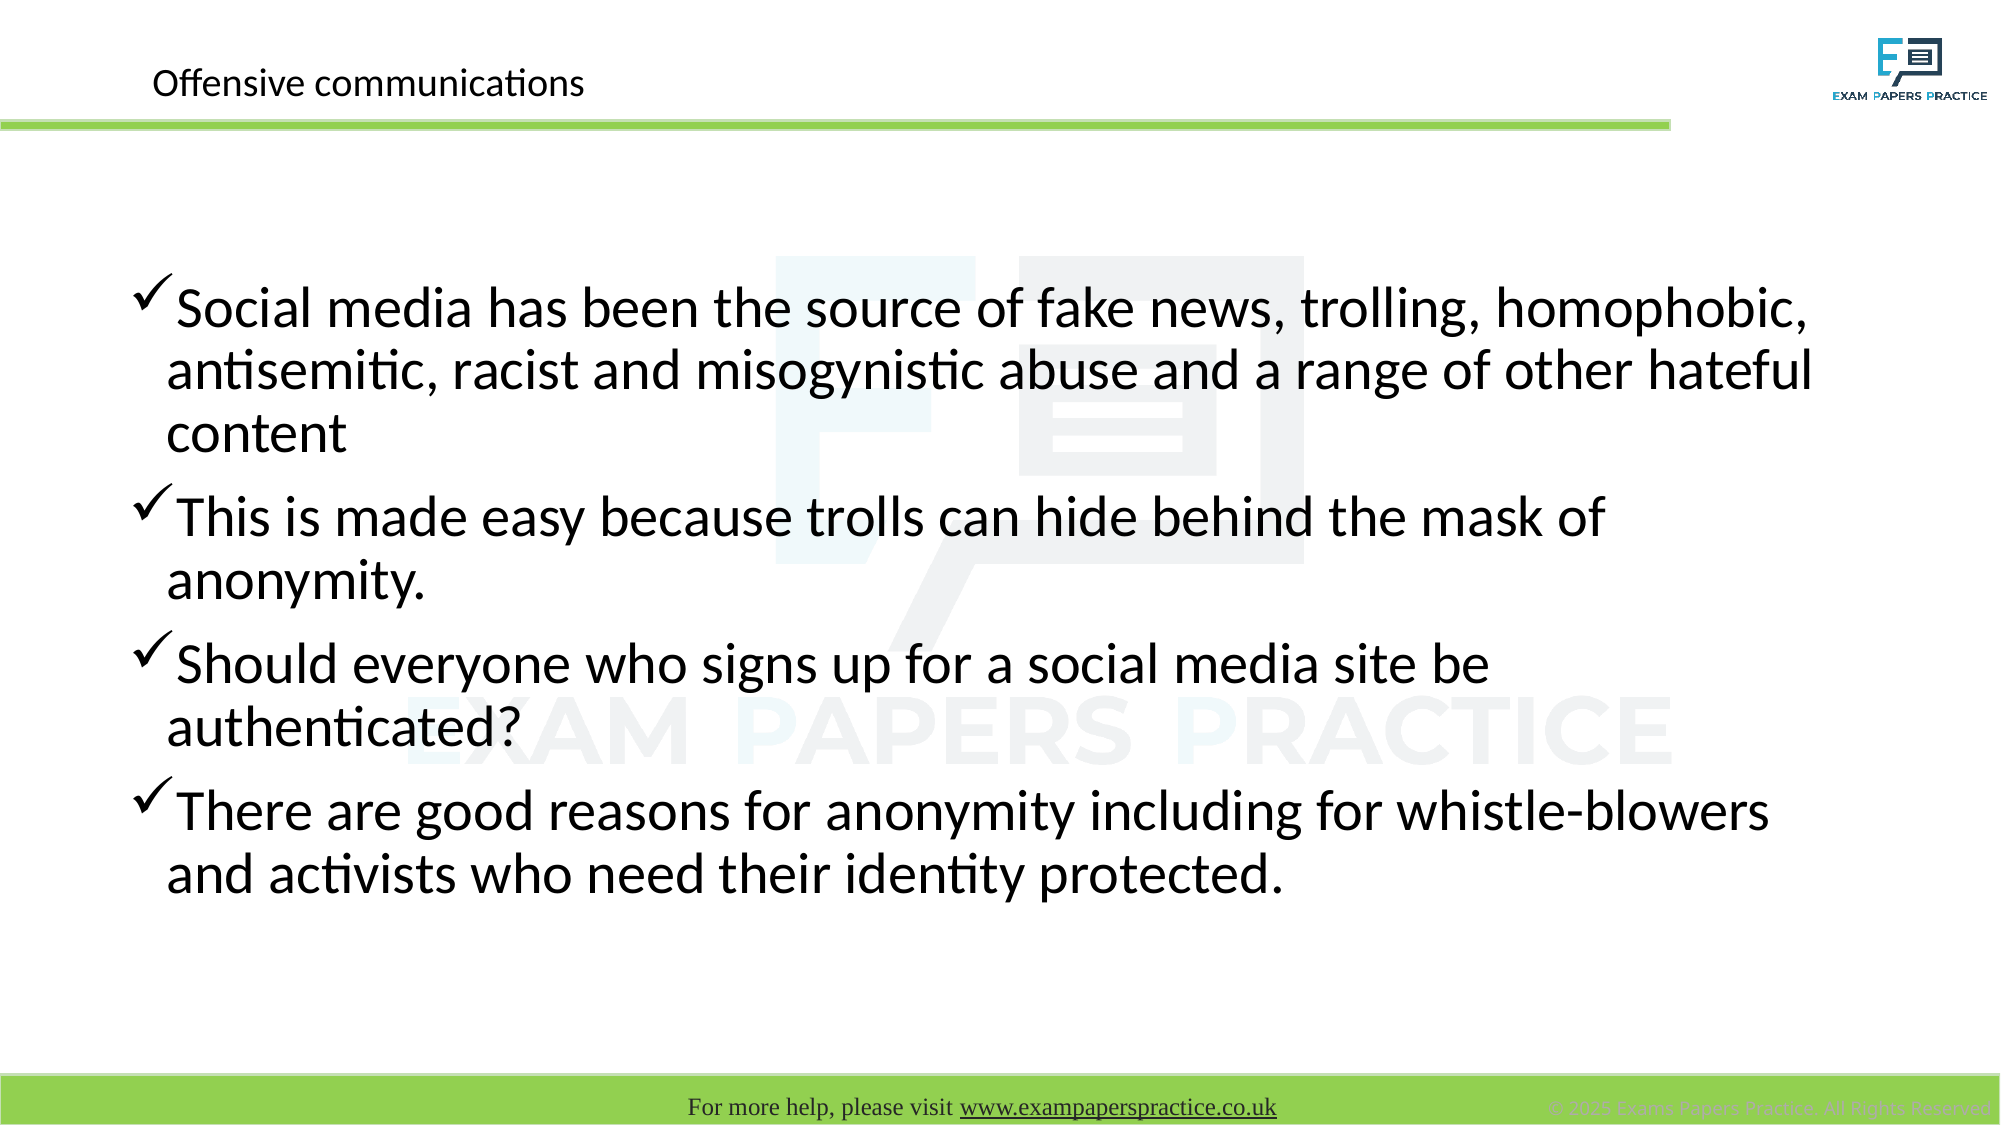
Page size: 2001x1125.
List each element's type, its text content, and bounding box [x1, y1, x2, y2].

title Offensive communications [137, 52, 1863, 162]
list Social media has been the source of fake news, trolling, homophobic, antisemitic, racist and misogynistic abuse and a range of other hateful content This is made easy because trolls can hide behind the mask of anonymity. Should everyone who signs up for a social media site be authenticated? There are good reasons for anonymity including for whistle-blowers and activists who need their identity protected. [113, 269, 1839, 983]
